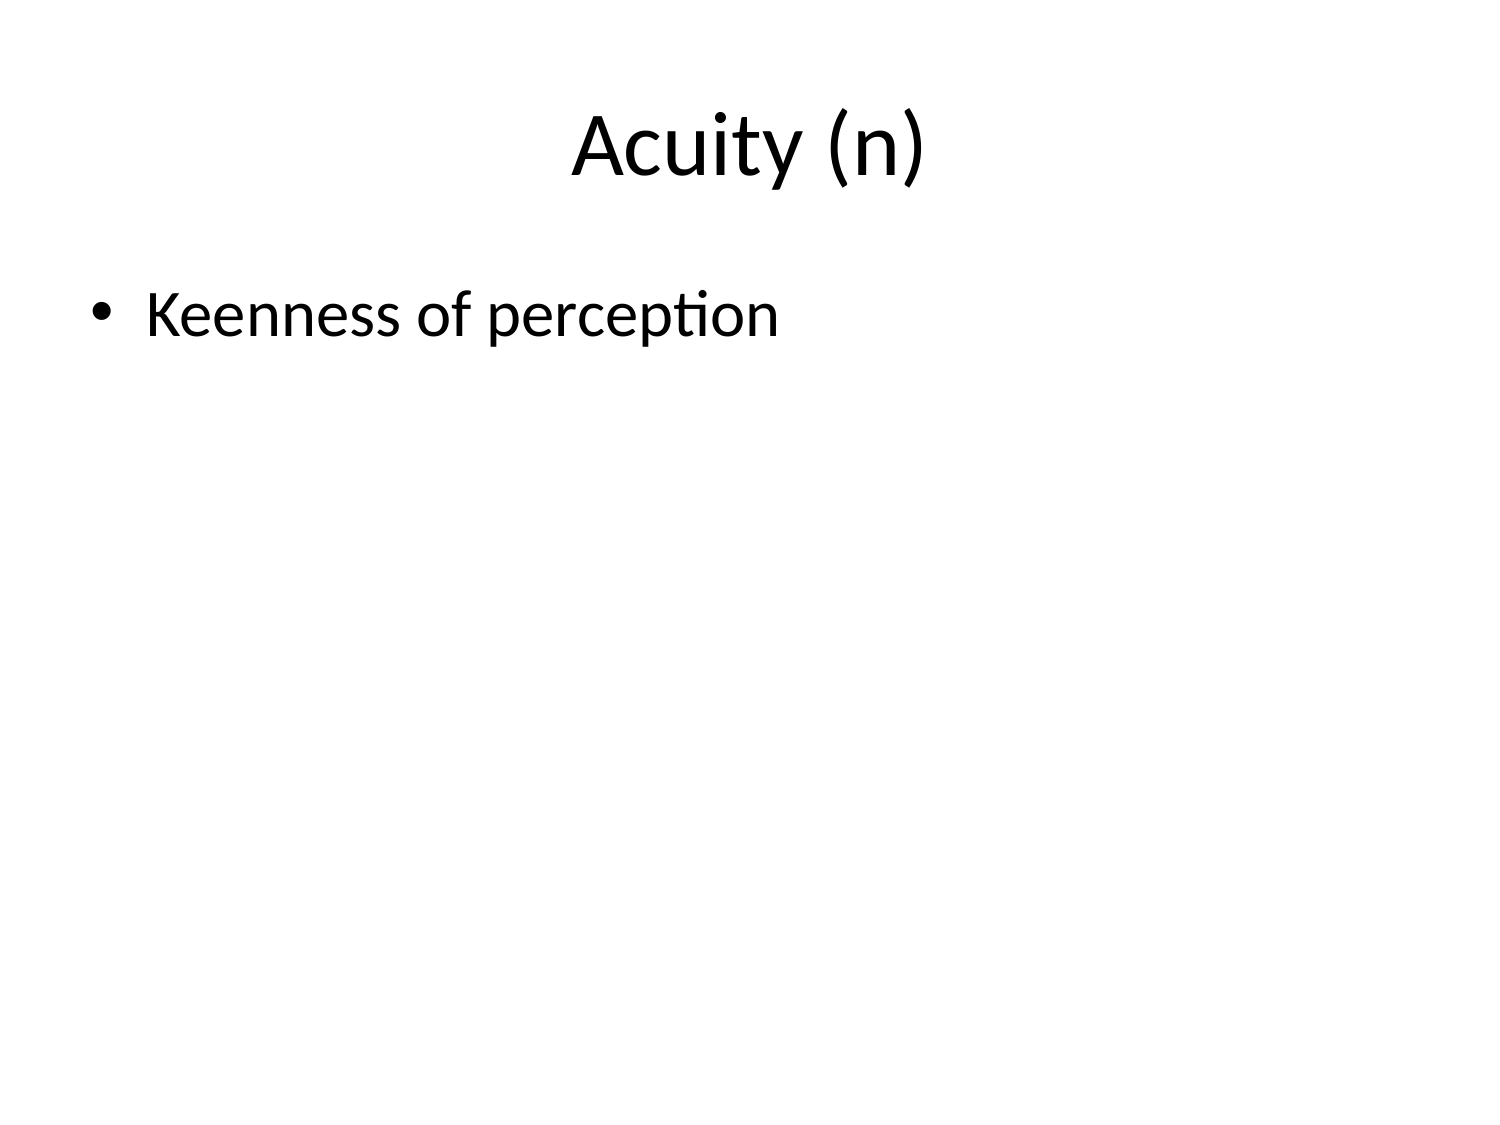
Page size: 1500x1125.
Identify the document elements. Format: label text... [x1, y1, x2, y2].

title Acuity (n) [75, 45, 1425, 233]
list Keenness of perception [75, 262, 1425, 1005]
